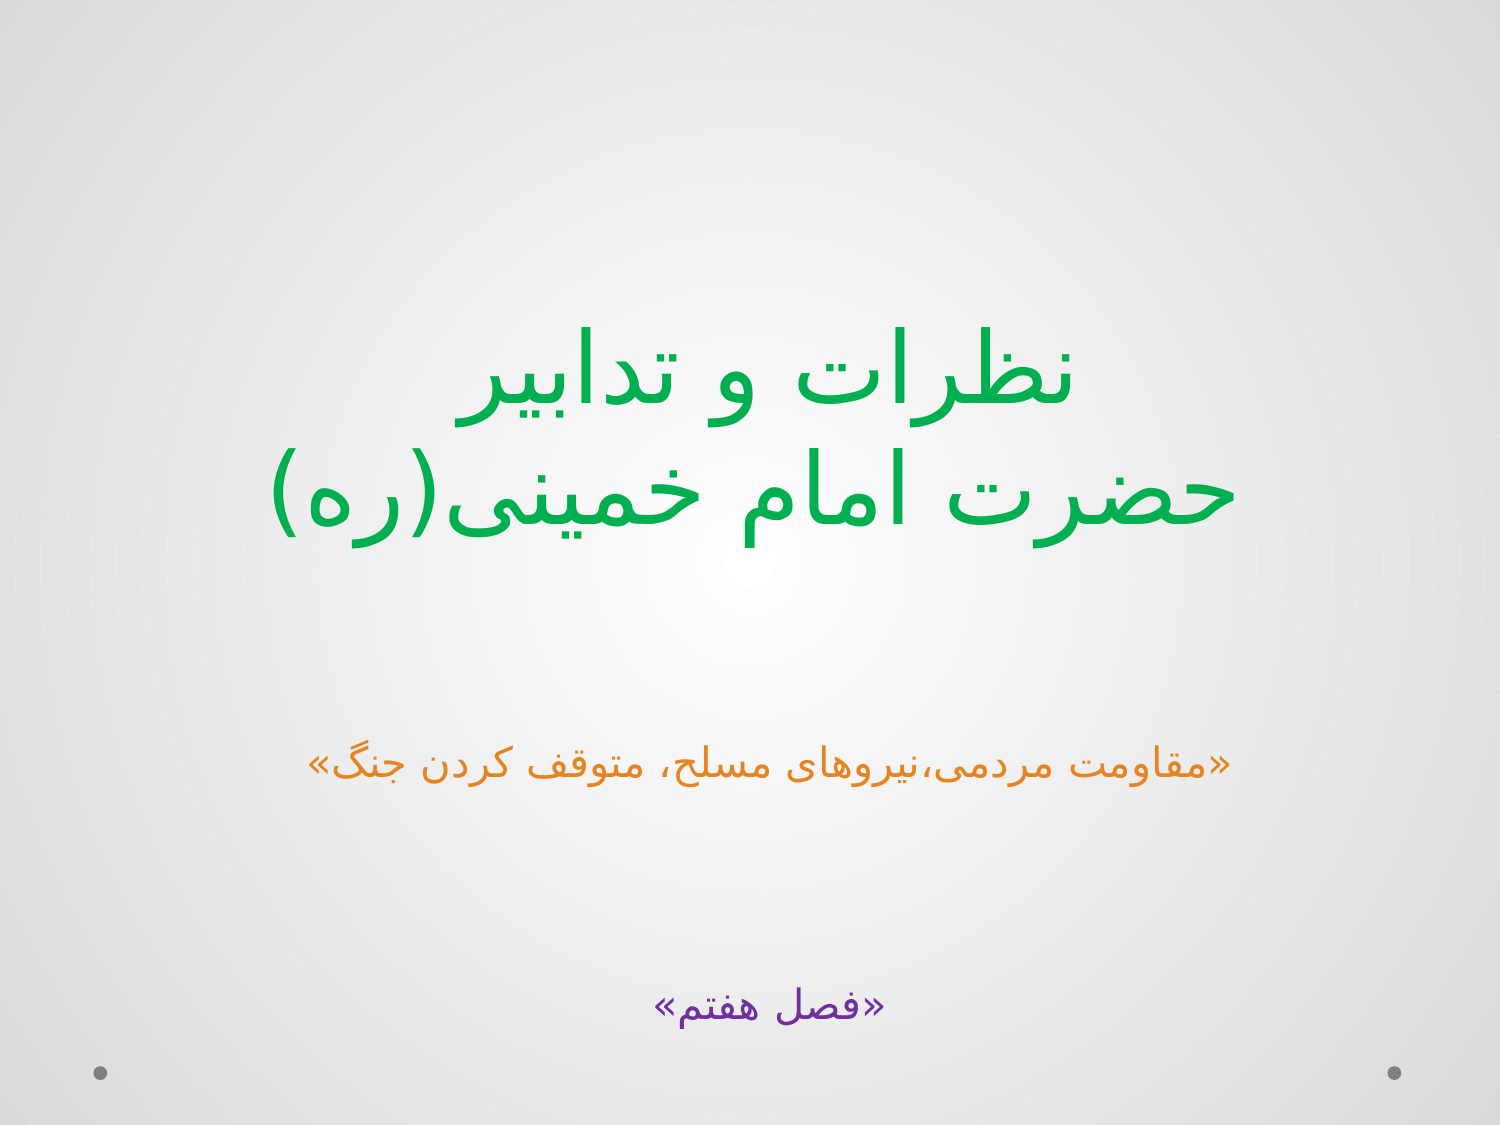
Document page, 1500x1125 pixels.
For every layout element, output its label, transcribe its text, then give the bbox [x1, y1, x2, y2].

title نظرات و تدابیر حضرت امام خمینی(ره) «مقاومت مردمی،نیروهای مسلح، متوقف کردن جنگ» «فصل هفتم» [88, 125, 1451, 1035]
